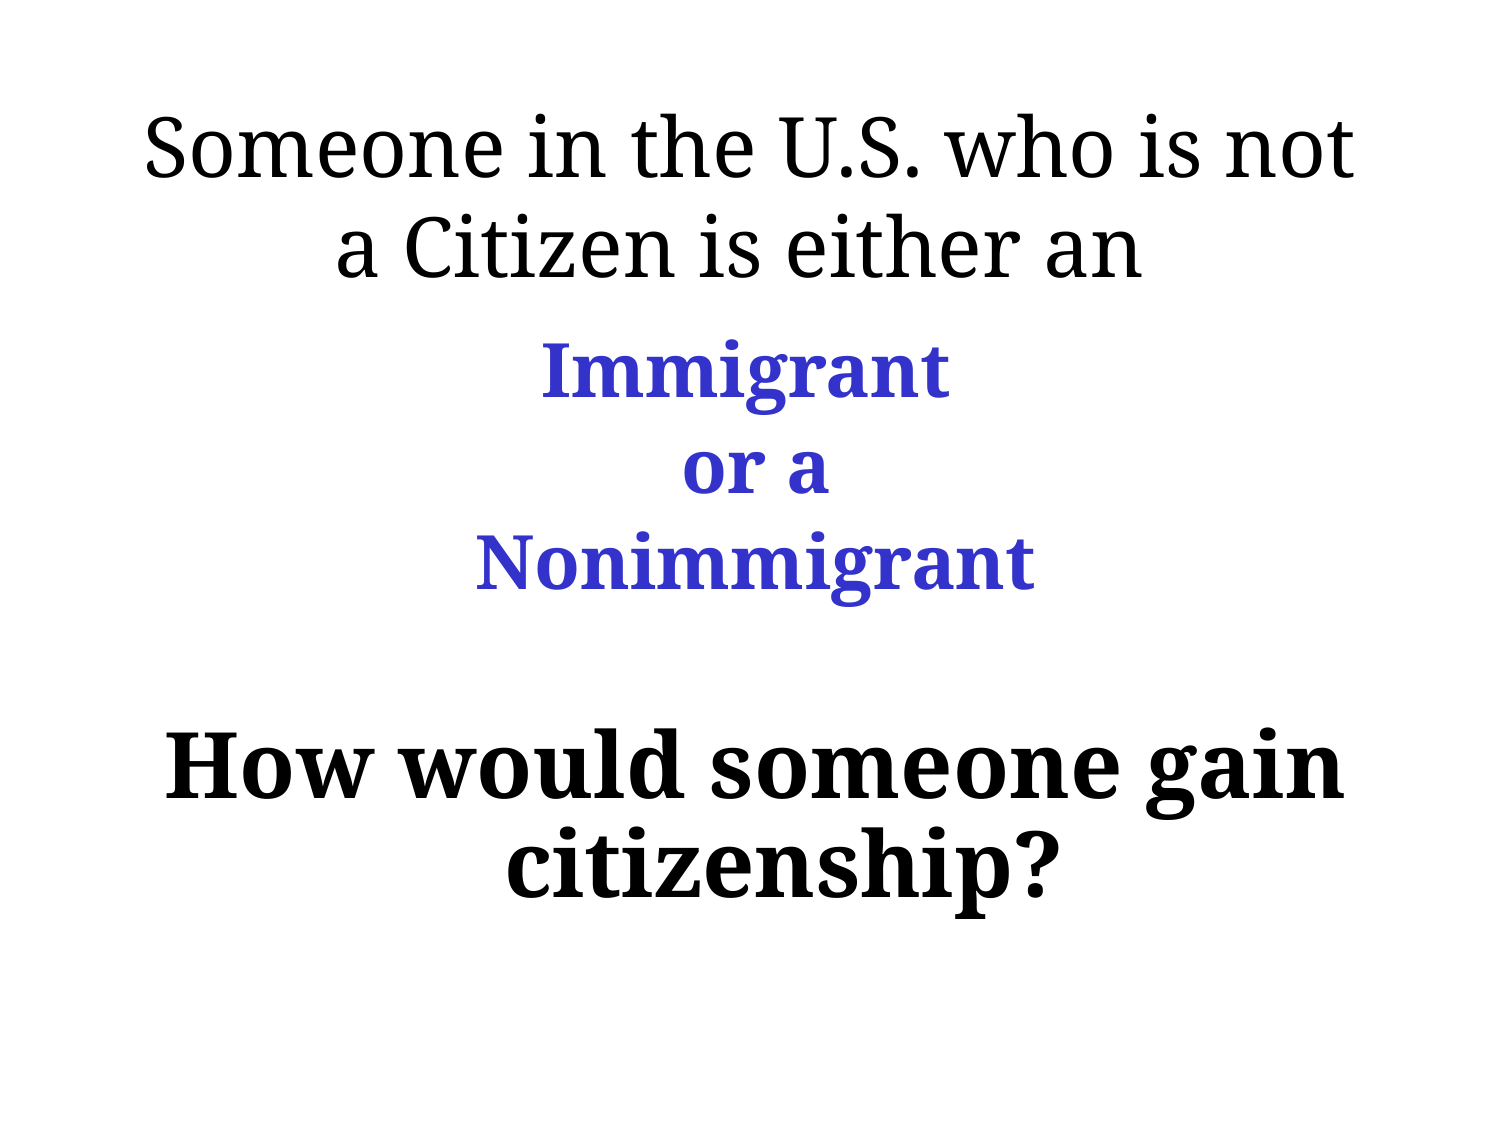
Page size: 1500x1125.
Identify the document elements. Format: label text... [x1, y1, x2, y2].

list Immigrant or a Nonimmigrant How would someone gain citizenship? [112, 324, 1401, 1001]
title Someone in the U.S. who is not a Citizen is either an [112, 99, 1388, 288]
